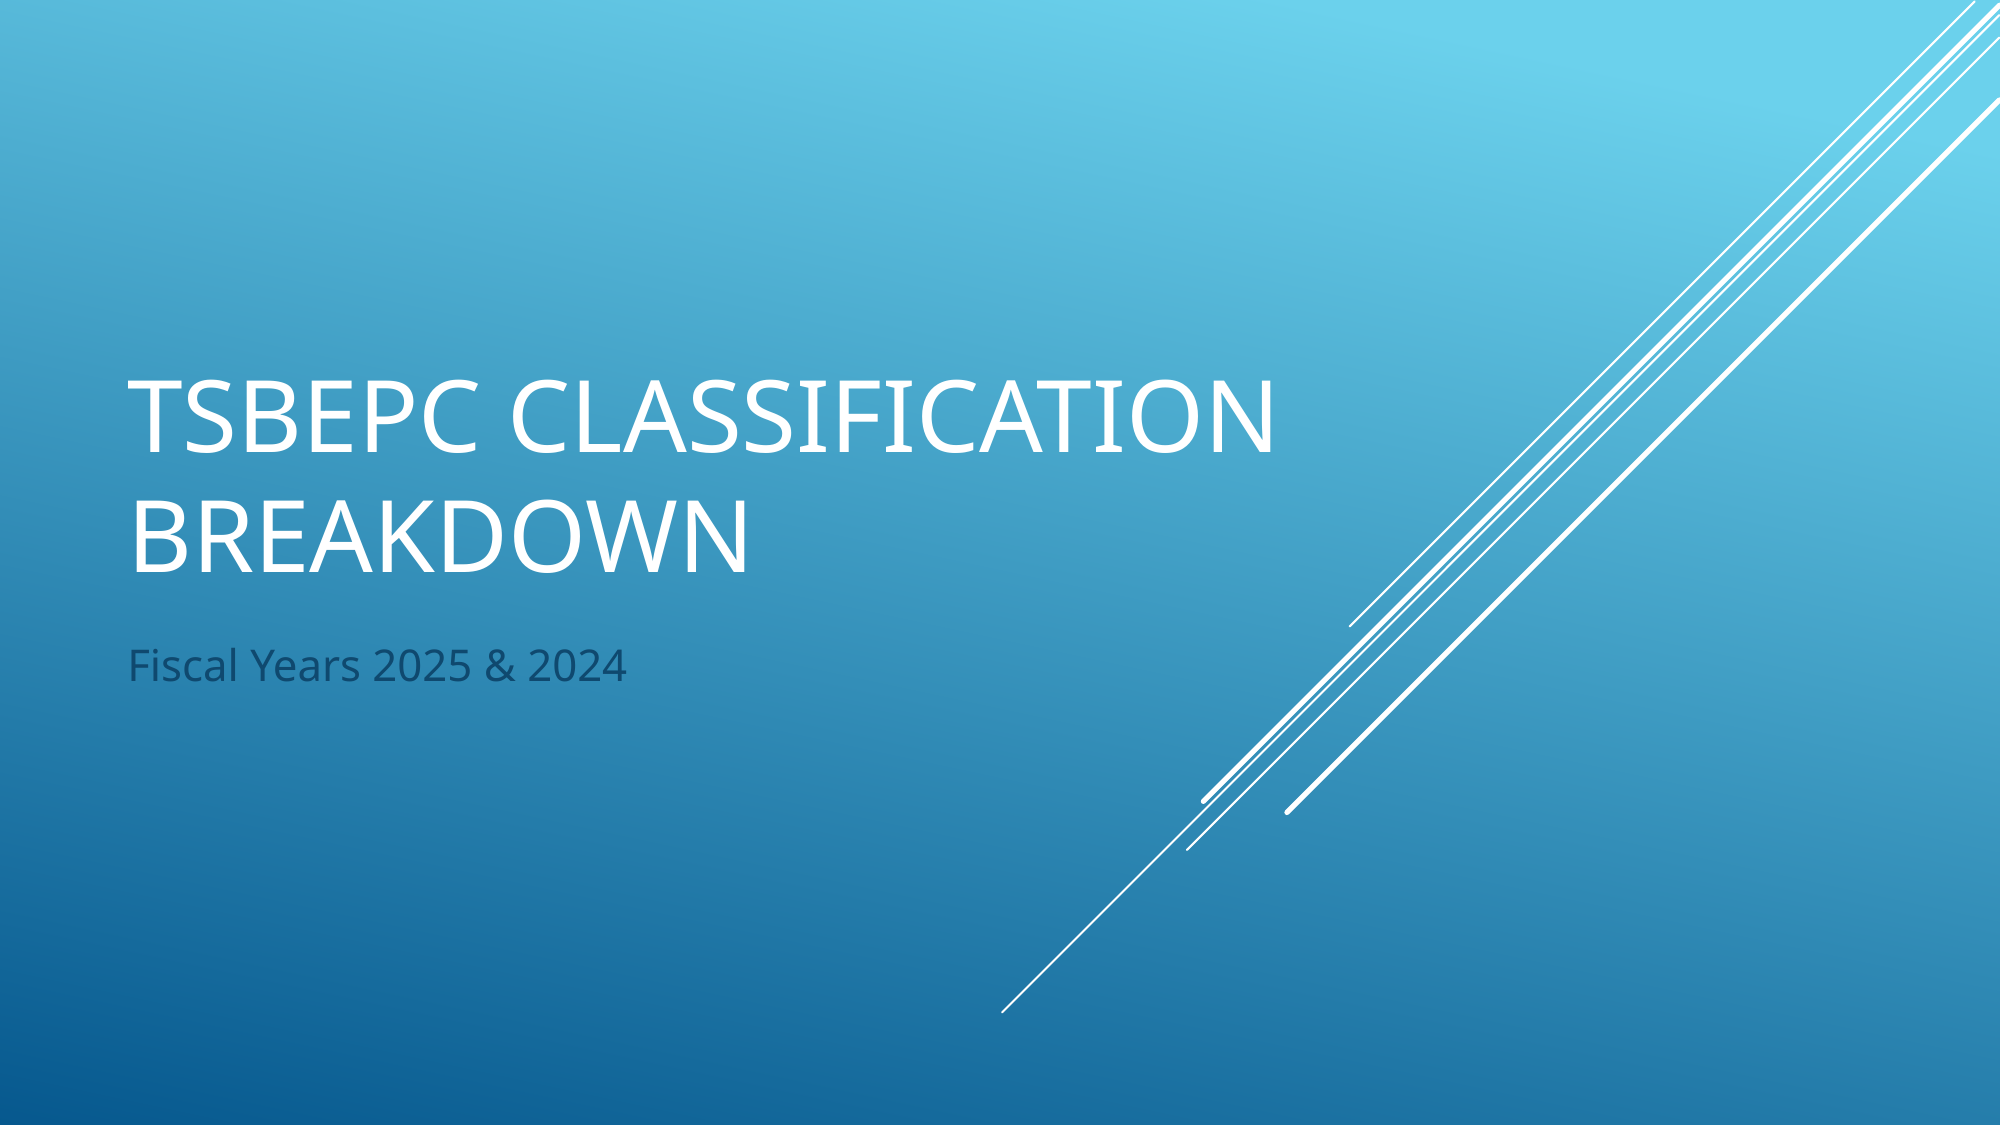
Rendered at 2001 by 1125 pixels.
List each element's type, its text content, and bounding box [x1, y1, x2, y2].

subtitle Fiscal Years 2025 & 2024 [112, 630, 1163, 950]
title TSBEPC Classification Breakdown [112, 112, 1425, 600]
